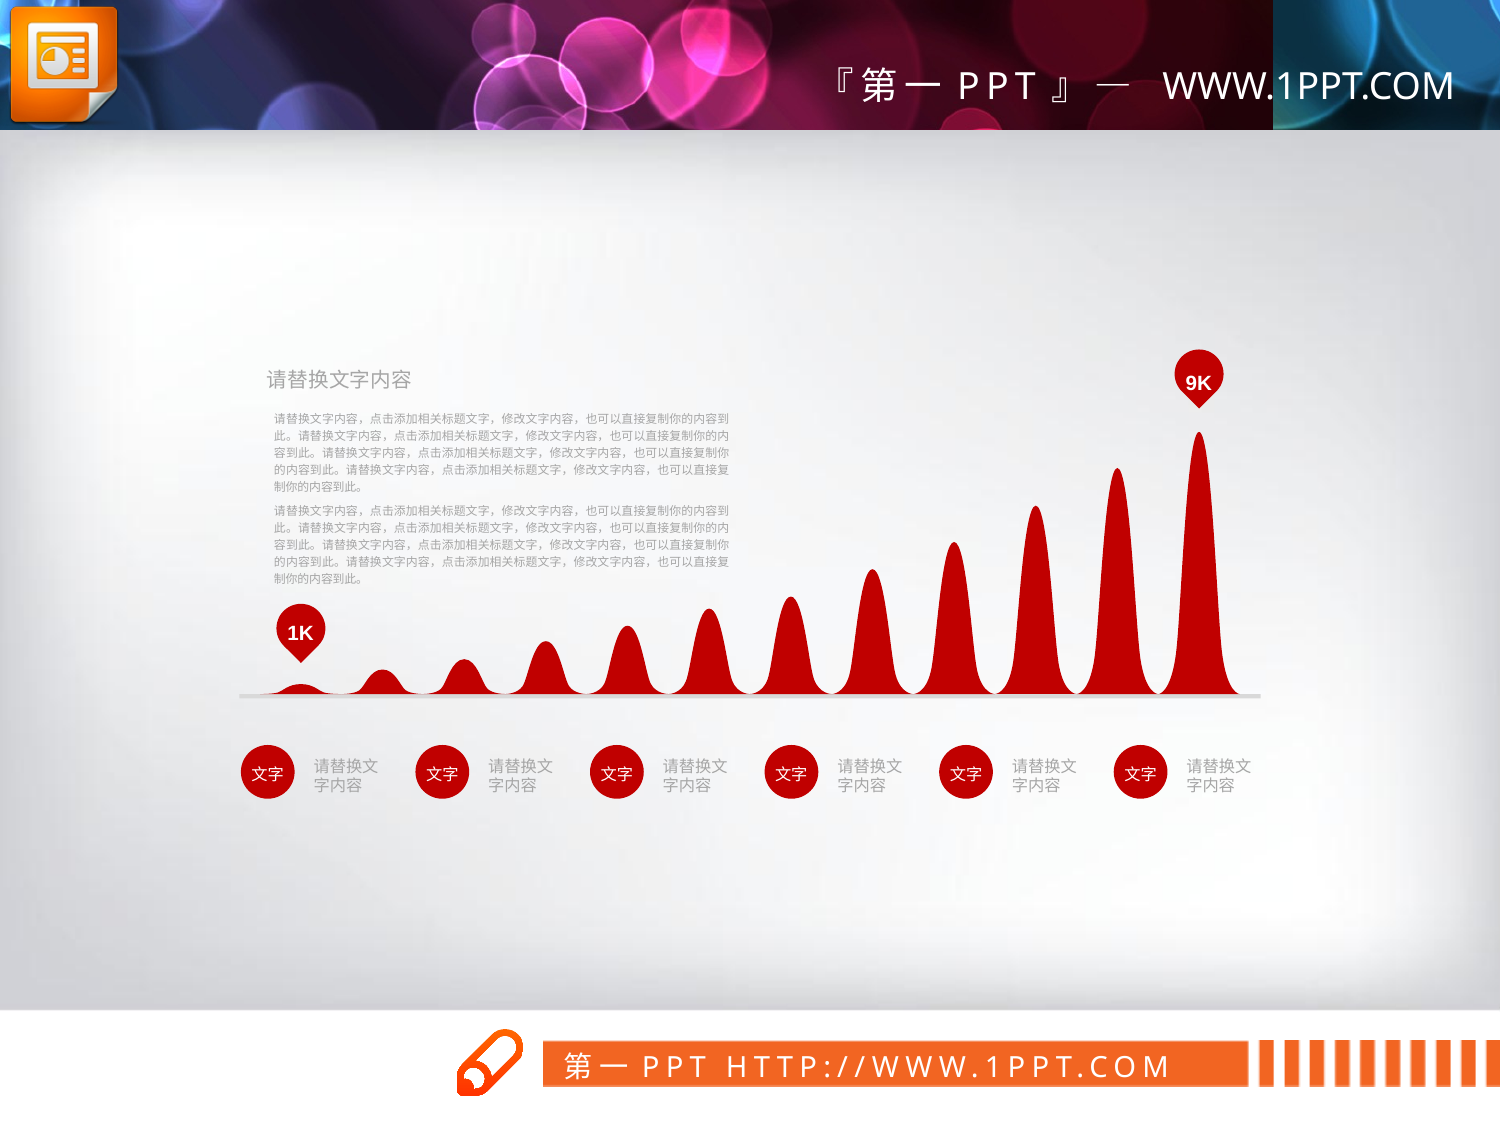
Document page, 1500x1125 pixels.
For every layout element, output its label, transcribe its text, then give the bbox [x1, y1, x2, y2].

text_box [239, 694, 1261, 699]
text_box 文字 [1113, 744, 1168, 799]
text_box [1158, 431, 1240, 695]
text_box [1076, 467, 1158, 695]
text_box 9K [1170, 357, 1228, 403]
text_box 请替换文字内容，点击添加相关标题文字，修改文字内容，也可以直接复制你的内容到此。请替换文字内容，点击添加相关标题文字，修改文字内容，也可以直接复制你的内容到此。请替换文字内容，点击添加相关标题文字，修改文字内容，也可以直接复制你的内容到此。请替换文字内容，点击添加相关标题文字，修改文字内容，也可以直接复制你的内容到此。 [273, 408, 730, 494]
text_box [994, 505, 1077, 694]
picture [0, 0, 1500, 1012]
picture [543, 1040, 1500, 1087]
text_box 请替换文字内容，点击添加相关标题文字，修改文字内容，也可以直接复制你的内容到此。请替换文字内容，点击添加相关标题文字，修改文字内容，也可以直接复制你的内容到此。请替换文字内容，点击添加相关标题文字，修改文字内容，也可以直接复制你的内容到此。请替换文字内容，点击添加相关标题文字，修改文字内容，也可以直接复制你的内容到此。 [273, 500, 730, 587]
text_box [913, 541, 995, 695]
text_box [260, 684, 341, 695]
text_box 请替换文字内容 [1178, 755, 1259, 795]
text_box 文字 [415, 744, 470, 799]
text_box 请替换文字内容 [266, 361, 413, 392]
text_box 请替换文字内容 [655, 755, 736, 795]
text_box [750, 596, 832, 695]
text_box [341, 669, 423, 695]
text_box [276, 603, 326, 654]
text_box 文字 [939, 744, 993, 799]
text_box [423, 659, 505, 695]
text_box [586, 625, 669, 695]
text_box [505, 641, 586, 695]
text_box 请替换文字内容 [829, 755, 910, 795]
text_box 文字 [240, 744, 295, 799]
text_box 请替换文字内容 [480, 755, 561, 795]
text_box [668, 608, 750, 695]
text_box 文字 [764, 744, 819, 799]
text_box [1193, 403, 1205, 409]
text_box 请替换文字内容 [1004, 755, 1085, 795]
text_box [1181, 349, 1217, 357]
text_box 请替换文字内容 [305, 755, 387, 795]
text_box [831, 569, 913, 695]
text_box 文字 [590, 744, 644, 799]
